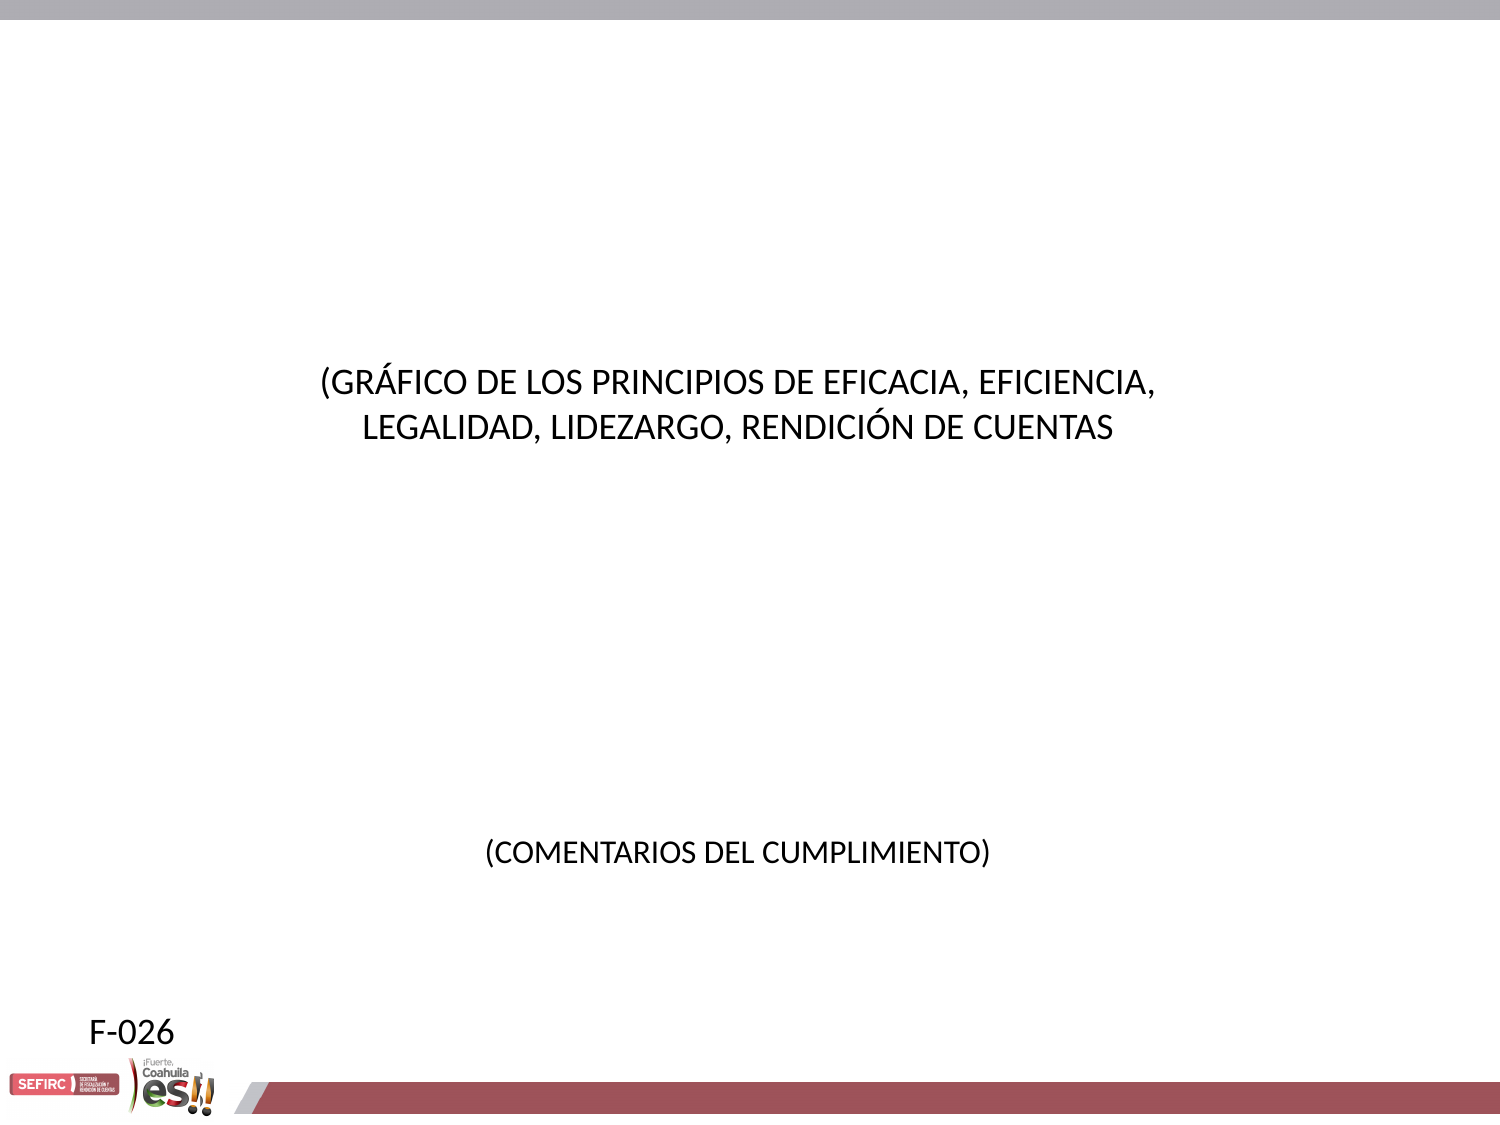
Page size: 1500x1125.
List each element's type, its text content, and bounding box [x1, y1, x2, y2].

text_box F-026 [74, 999, 190, 1060]
text_box (COMENTARIOS DEL CUMPLIMIENTO) [236, 823, 1241, 878]
text_box (GRÁFICO DE LOS PRINCIPIOS DE EFICACIA, EFICIENCIA, LEGALIDAD, LIDEZARGO, RENDICIÓN DE CUENTAS [258, 349, 1218, 455]
picture [229, 1082, 1500, 1114]
picture [0, 0, 1500, 20]
picture [6, 1058, 214, 1122]
